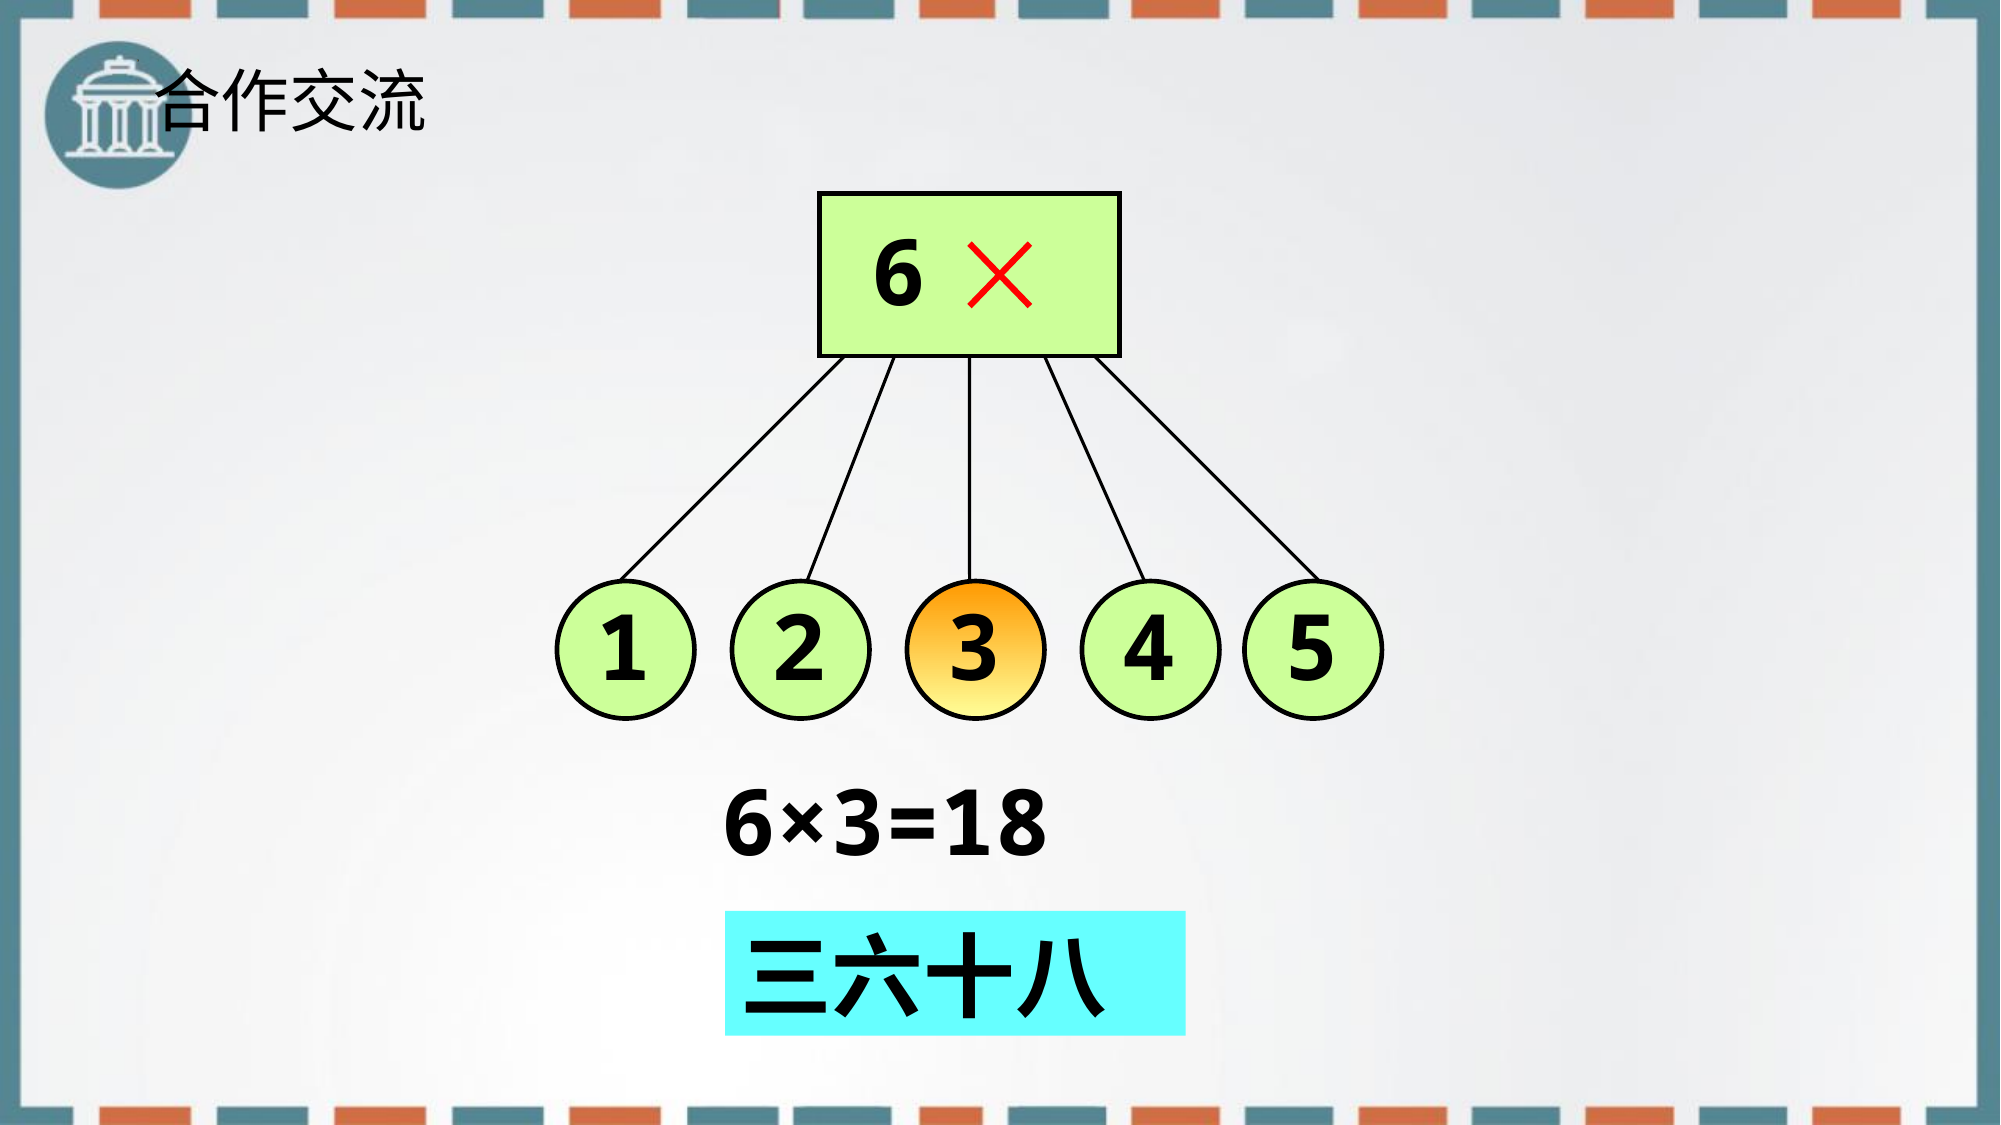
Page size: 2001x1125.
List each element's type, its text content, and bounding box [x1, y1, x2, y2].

title 合作交流 [137, 59, 1863, 278]
text_box 三六十八 [725, 910, 1186, 1036]
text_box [556, 193, 1382, 719]
text_box 6×3=18 [706, 756, 1257, 882]
picture [0, 0, 2000, 1125]
